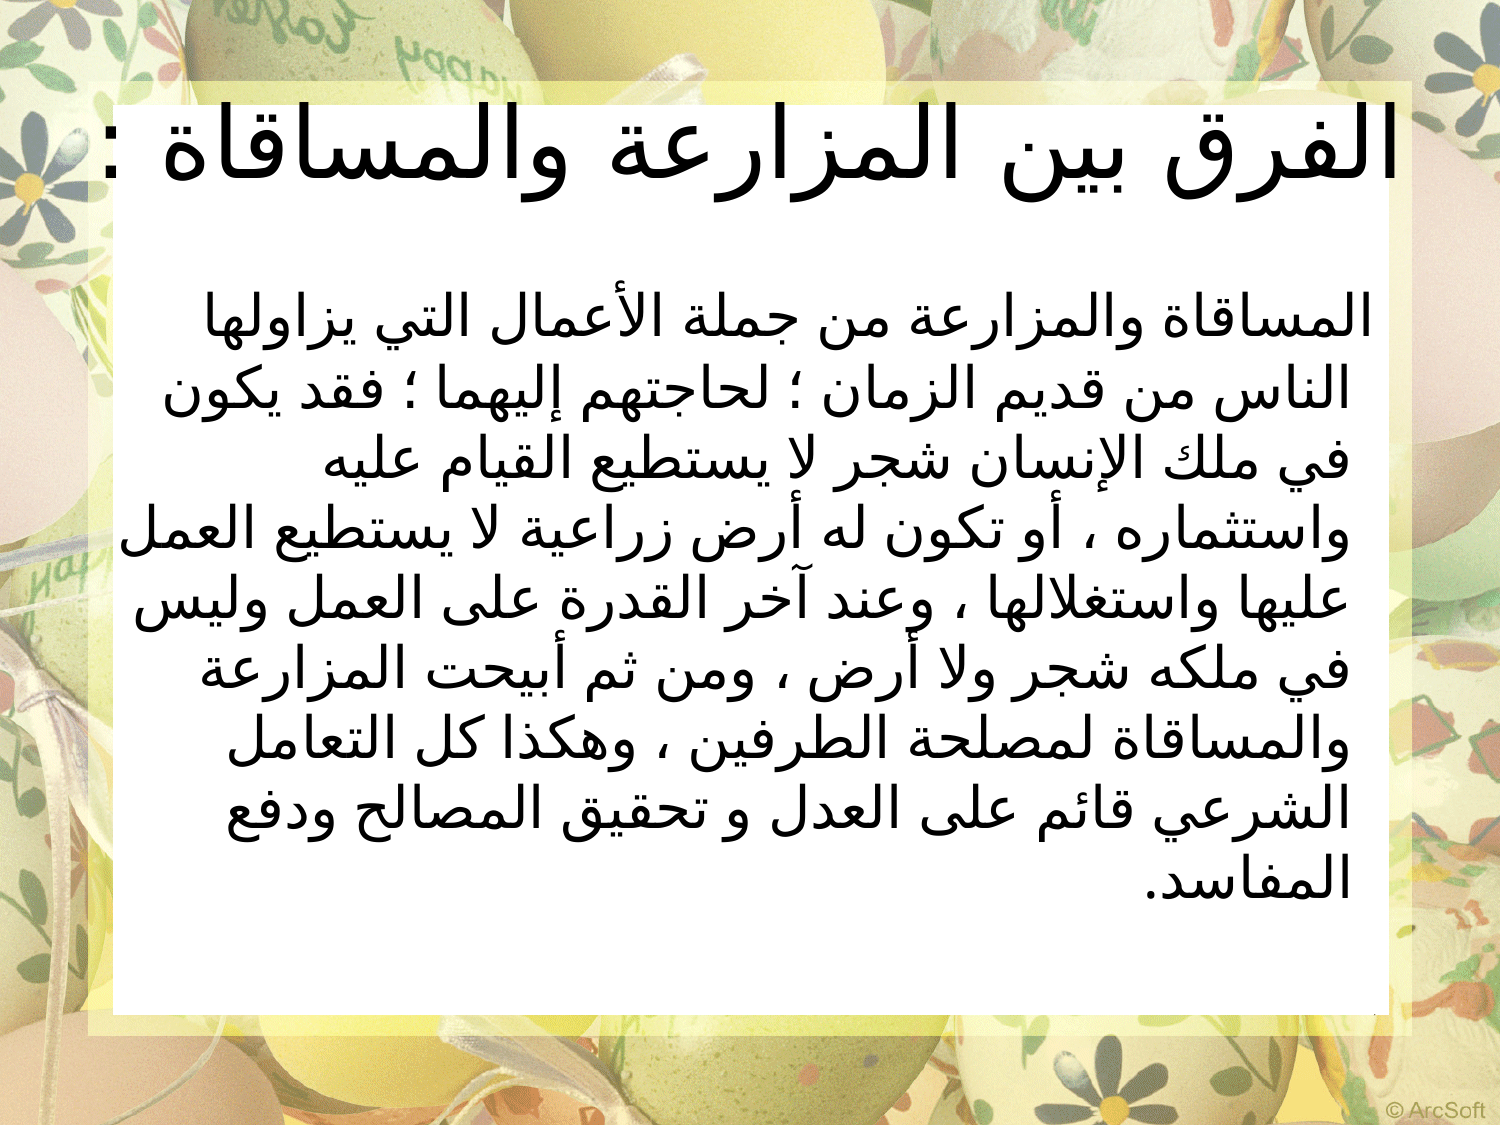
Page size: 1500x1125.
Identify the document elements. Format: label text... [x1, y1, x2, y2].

list المساقاة والمزارعة من جملة الأعمال التي يزاولها الناس من قديم الزمان ؛ لحاجتهم إليهما ؛ فقد يكون في ملك الإنسان شجر لا يستطيع القيام عليه واستثماره ، أو تكون له أرض زراعية لا يستطيع العمل عليها واستغلالها ، وعند آخر القدرة على العمل وليس في ملكه شجر ولا أرض ، ومن ثم أبيحت المزارعة والمساقاة لمصلحة الطرفين ، وهكذا كل التعامل الشرعي قائم على العدل و تحقيق المصالح ودفع المفاسد. [75, 262, 1425, 1005]
picture [0, 0, 1500, 1125]
title الفرق بين المزارعة والمساقاة : [75, 45, 1425, 233]
